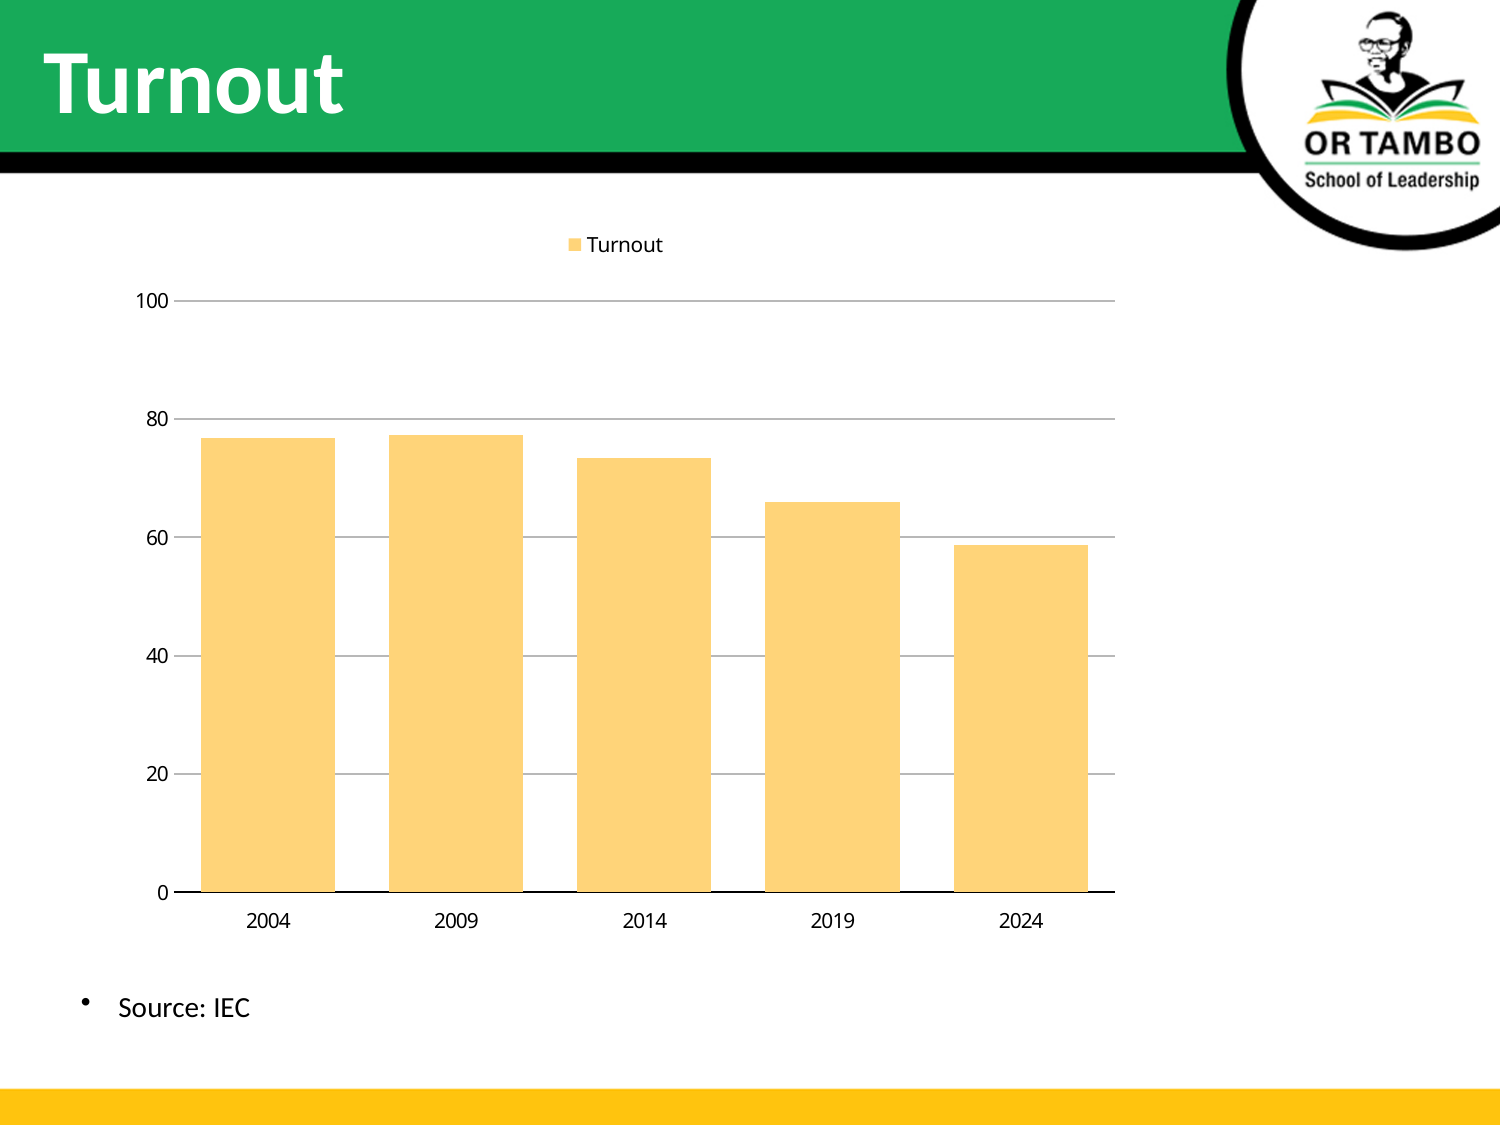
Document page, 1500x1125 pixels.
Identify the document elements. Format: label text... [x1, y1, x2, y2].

picture [0, 0, 1500, 1125]
chart [125, 223, 1121, 936]
text_box Source: IEC [73, 980, 265, 1031]
title Turnout [35, 0, 1387, 154]
